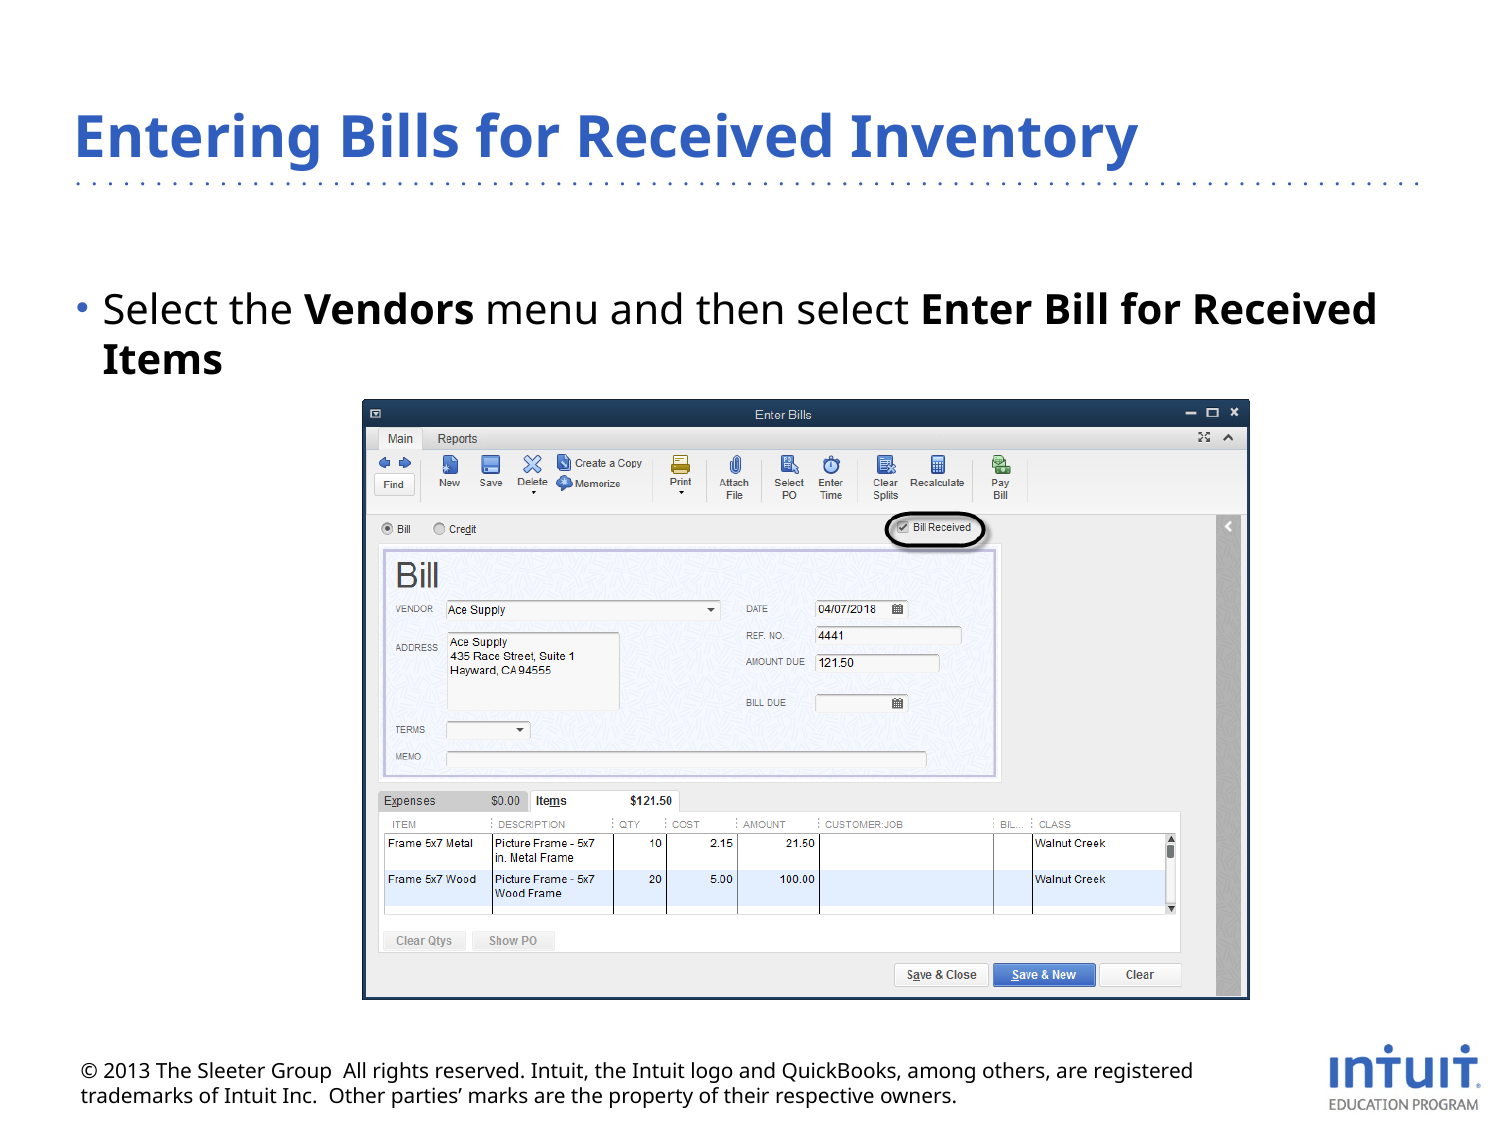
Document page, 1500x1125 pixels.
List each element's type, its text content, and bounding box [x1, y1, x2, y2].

picture [362, 399, 1250, 1001]
picture [1325, 1039, 1485, 1116]
title Entering Bills for Received Inventory [73, 62, 1424, 169]
list Select the Vendors menu and then select Enter Bill for Received Items [75, 275, 1425, 463]
